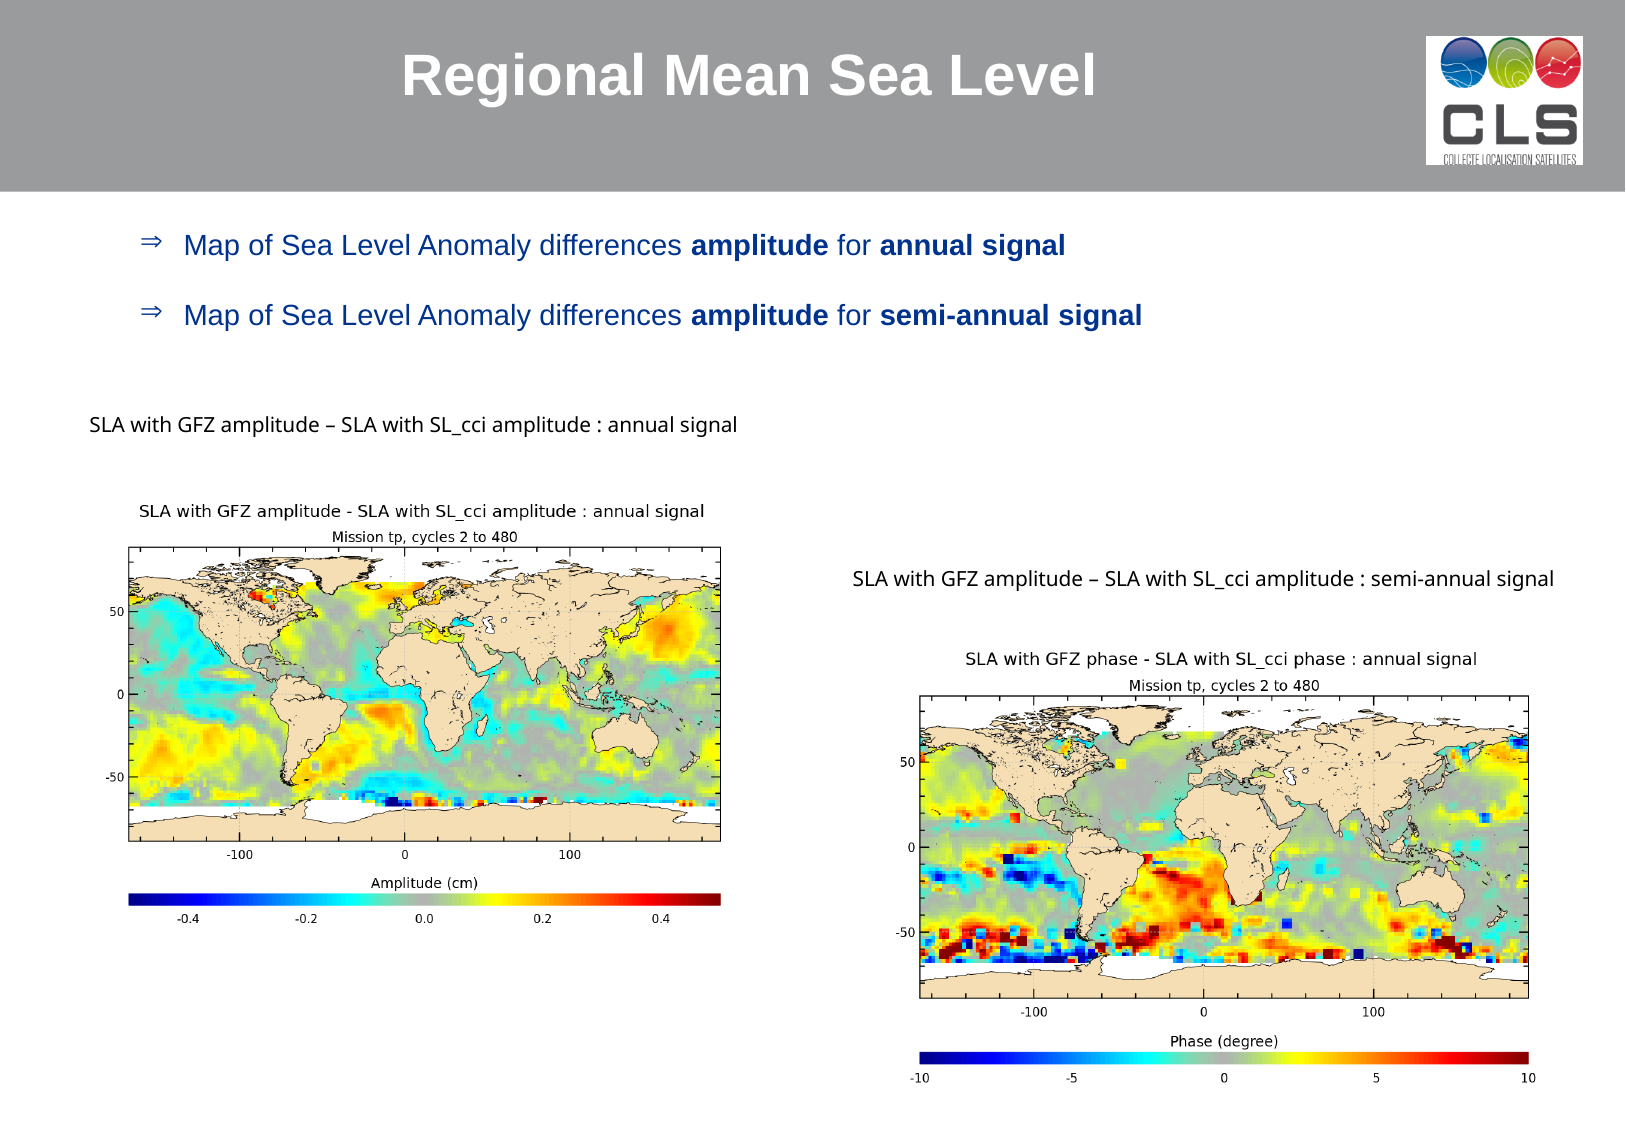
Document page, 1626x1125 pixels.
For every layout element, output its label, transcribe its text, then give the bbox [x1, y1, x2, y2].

picture [845, 630, 1564, 1109]
picture [1426, 36, 1583, 165]
text_box Map of Sea Level Anomaly differences amplitude for annual signal Map of Sea Level Anomaly differences amplitude for semi-annual signal [125, 219, 1515, 339]
text_box SLA with GFZ amplitude – SLA with SL_cci amplitude : annual signal [24, 404, 803, 445]
picture [56, 483, 755, 948]
text_box SLA with GFZ amplitude – SLA with SL_cci amplitude : semi-annual signal [815, 558, 1593, 599]
text_box Regional Mean Sea Level [386, 40, 1162, 119]
